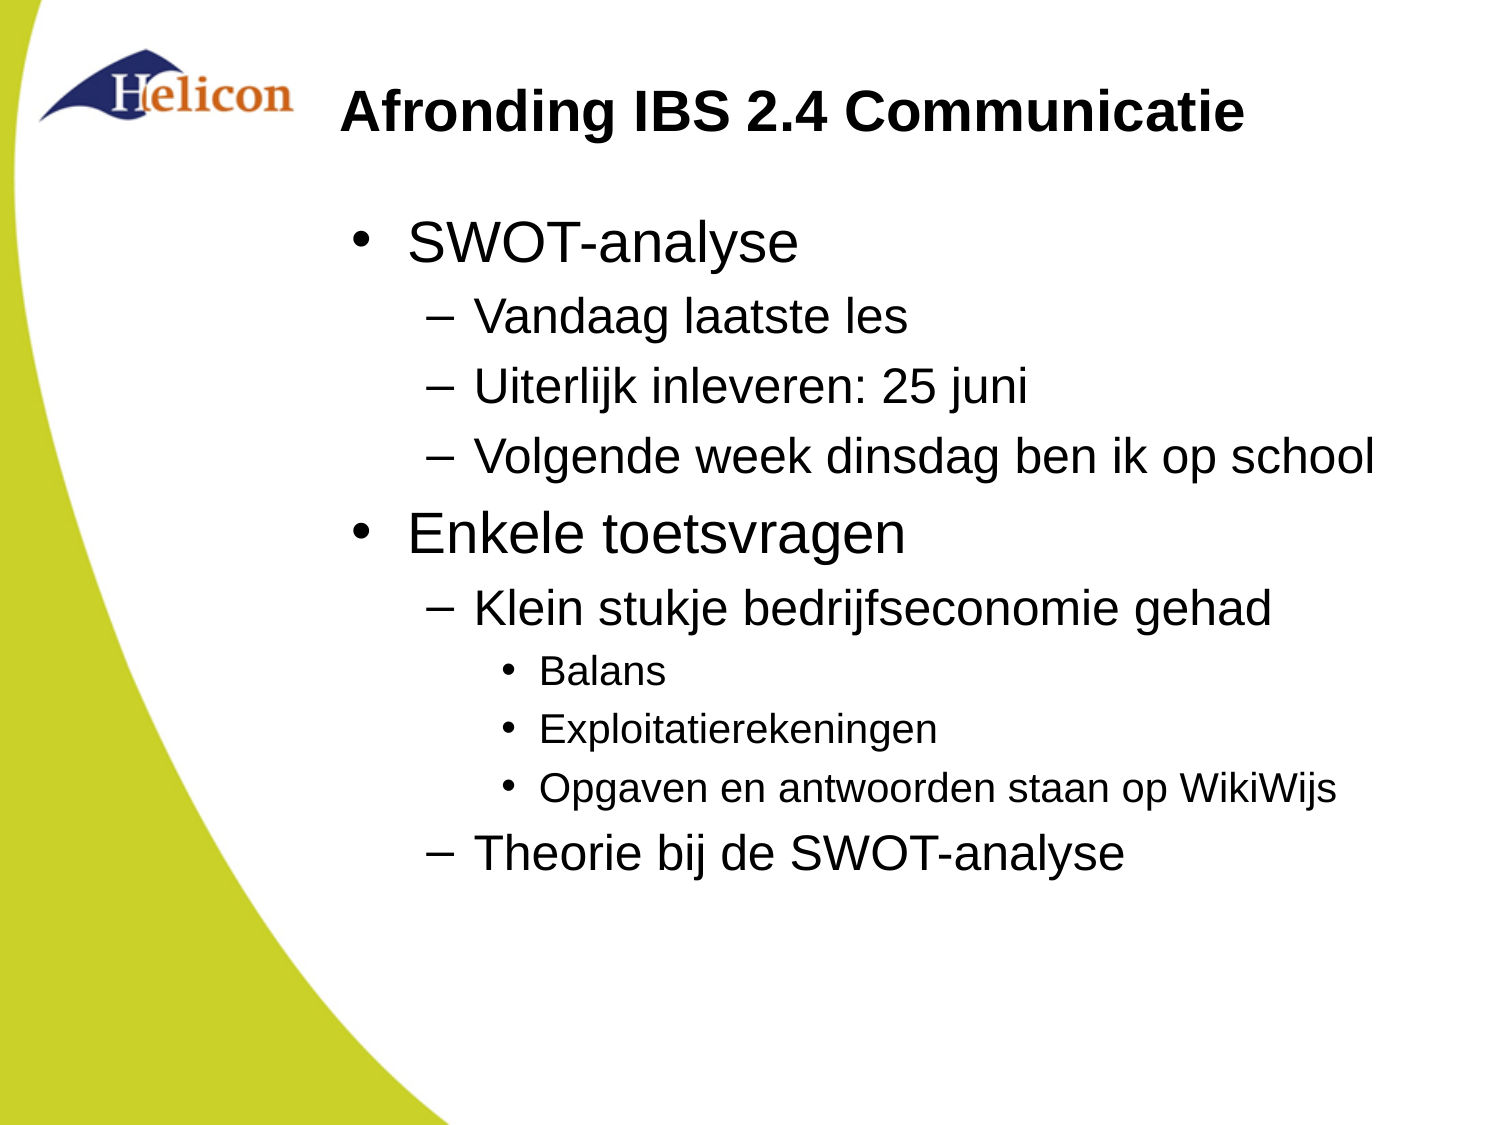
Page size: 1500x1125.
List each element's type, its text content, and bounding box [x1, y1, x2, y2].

title Afronding IBS 2.4 Communicatie [324, 54, 1415, 161]
list SWOT-analyse Vandaag laatste les Uiterlijk inleveren: 25 juni Volgende week dinsdag ben ik op school Enkele toetsvragen Klein stukje bedrijfseconomie gehad Balans Exploitatierekeningen Opgaven en antwoorden staan op WikiWijs Theorie bij de SWOT-analyse [336, 196, 1425, 1005]
picture [0, 0, 1500, 1125]
